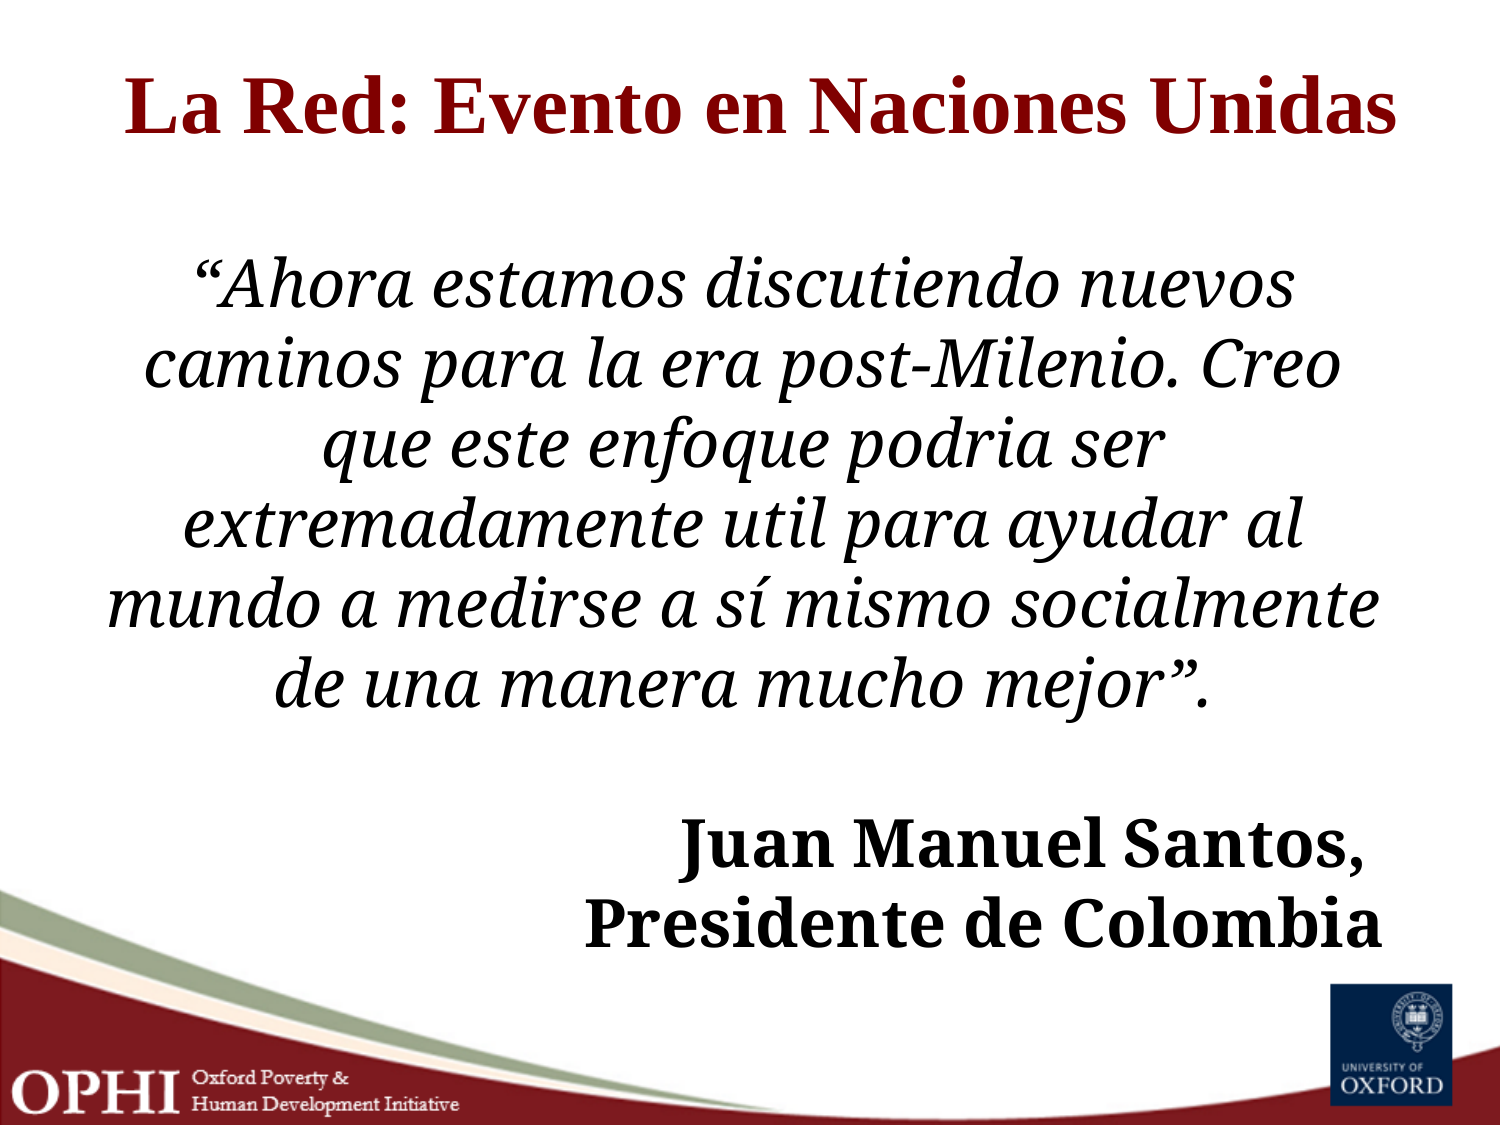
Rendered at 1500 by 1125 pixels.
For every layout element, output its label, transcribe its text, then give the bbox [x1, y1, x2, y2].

title La Red: Evento en Naciones Unidas [53, 42, 1471, 232]
subtitle “Ahora estamos discutiendo nuevos caminos para la era post-Milenio. Creo que este enfoque podria ser extremadamente util para ayudar al mundo a medirse a sí mismo socialmente de una manera mucho mejor”. Juan Manuel Santos, Presidente de Colombia [88, 153, 1400, 1083]
picture [0, 0, 1500, 1125]
